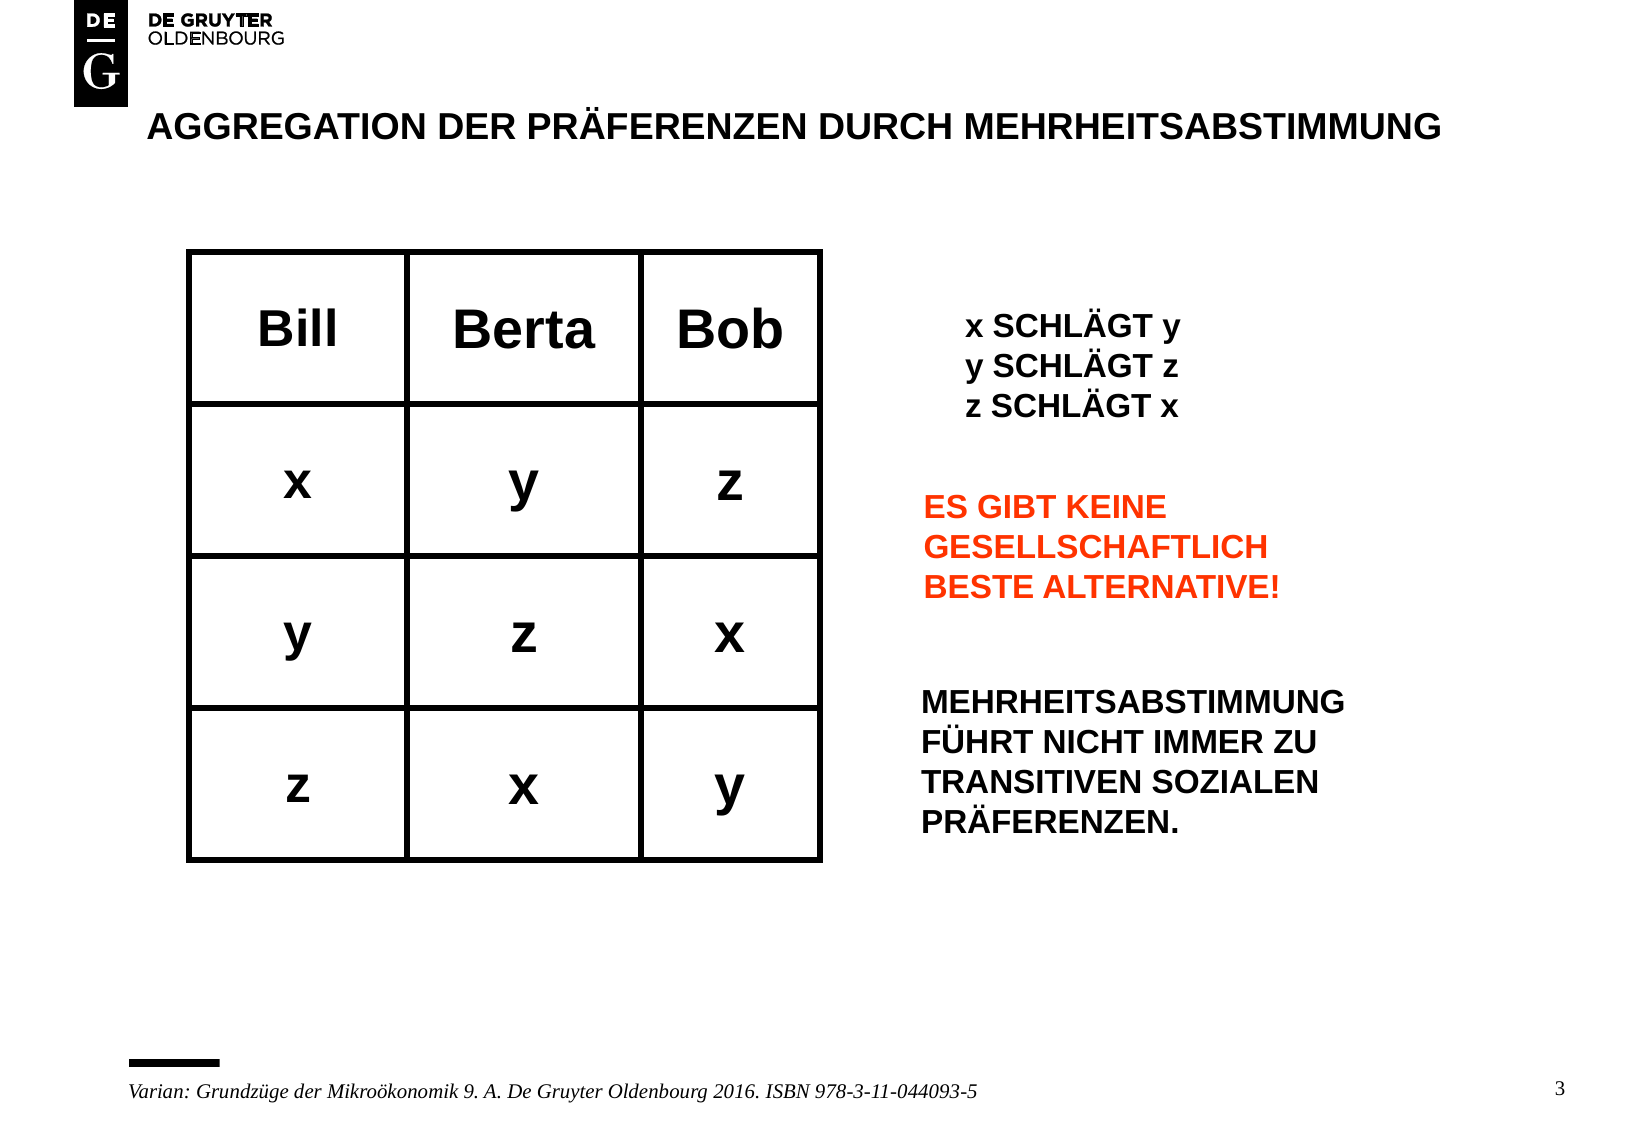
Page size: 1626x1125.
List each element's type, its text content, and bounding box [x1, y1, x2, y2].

slide_number 3 [1554, 1074, 1614, 1104]
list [108, 248, 902, 951]
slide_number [128, 1077, 1539, 1108]
text_box x SCHLÄGT y y SCHLÄGT z z SCHLÄGT x [950, 296, 1197, 432]
text_box ES GIBT KEINE GESELLSCHAFTLICH BESTE ALTERNATIVE! [908, 478, 1297, 613]
title Aggregation der präferenzen durch mehrheitsabstimmung [146, 102, 1573, 153]
text_box MEHRHEITSABSTIMMUNG FÜHRT NICHT IMMER ZU TRANSITIVEN SOZIALEN PRÄFERENZEN. [906, 673, 1361, 848]
